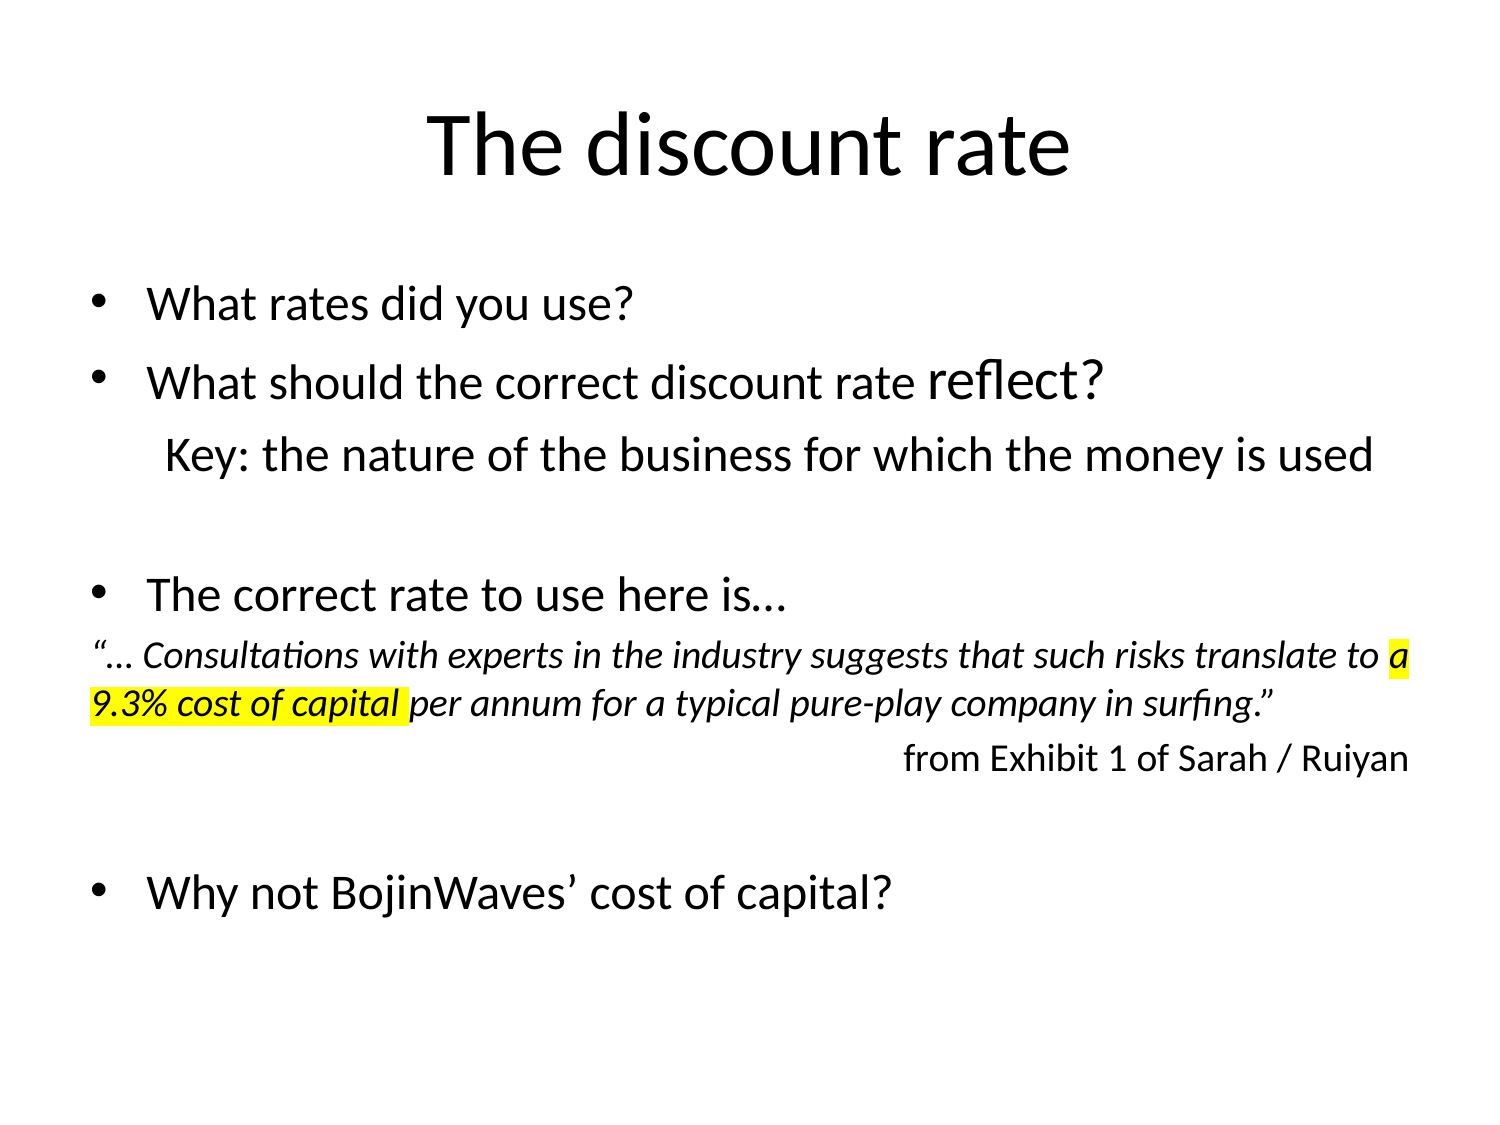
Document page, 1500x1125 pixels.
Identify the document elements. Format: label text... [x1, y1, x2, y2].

title The discount rate [75, 45, 1425, 233]
list What rates did you use? What should the correct discount rate reflect? Key: the nature of the business for which the money is used The correct rate to use here is… “… Consultations with experts in the industry suggests that such risks translate to a 9.3% cost of capital per annum for a typical pure-play company in surfing.” from Exhibit 1 of Sarah / Ruiyan Why not BojinWaves’ cost of capital? [75, 262, 1425, 1005]
